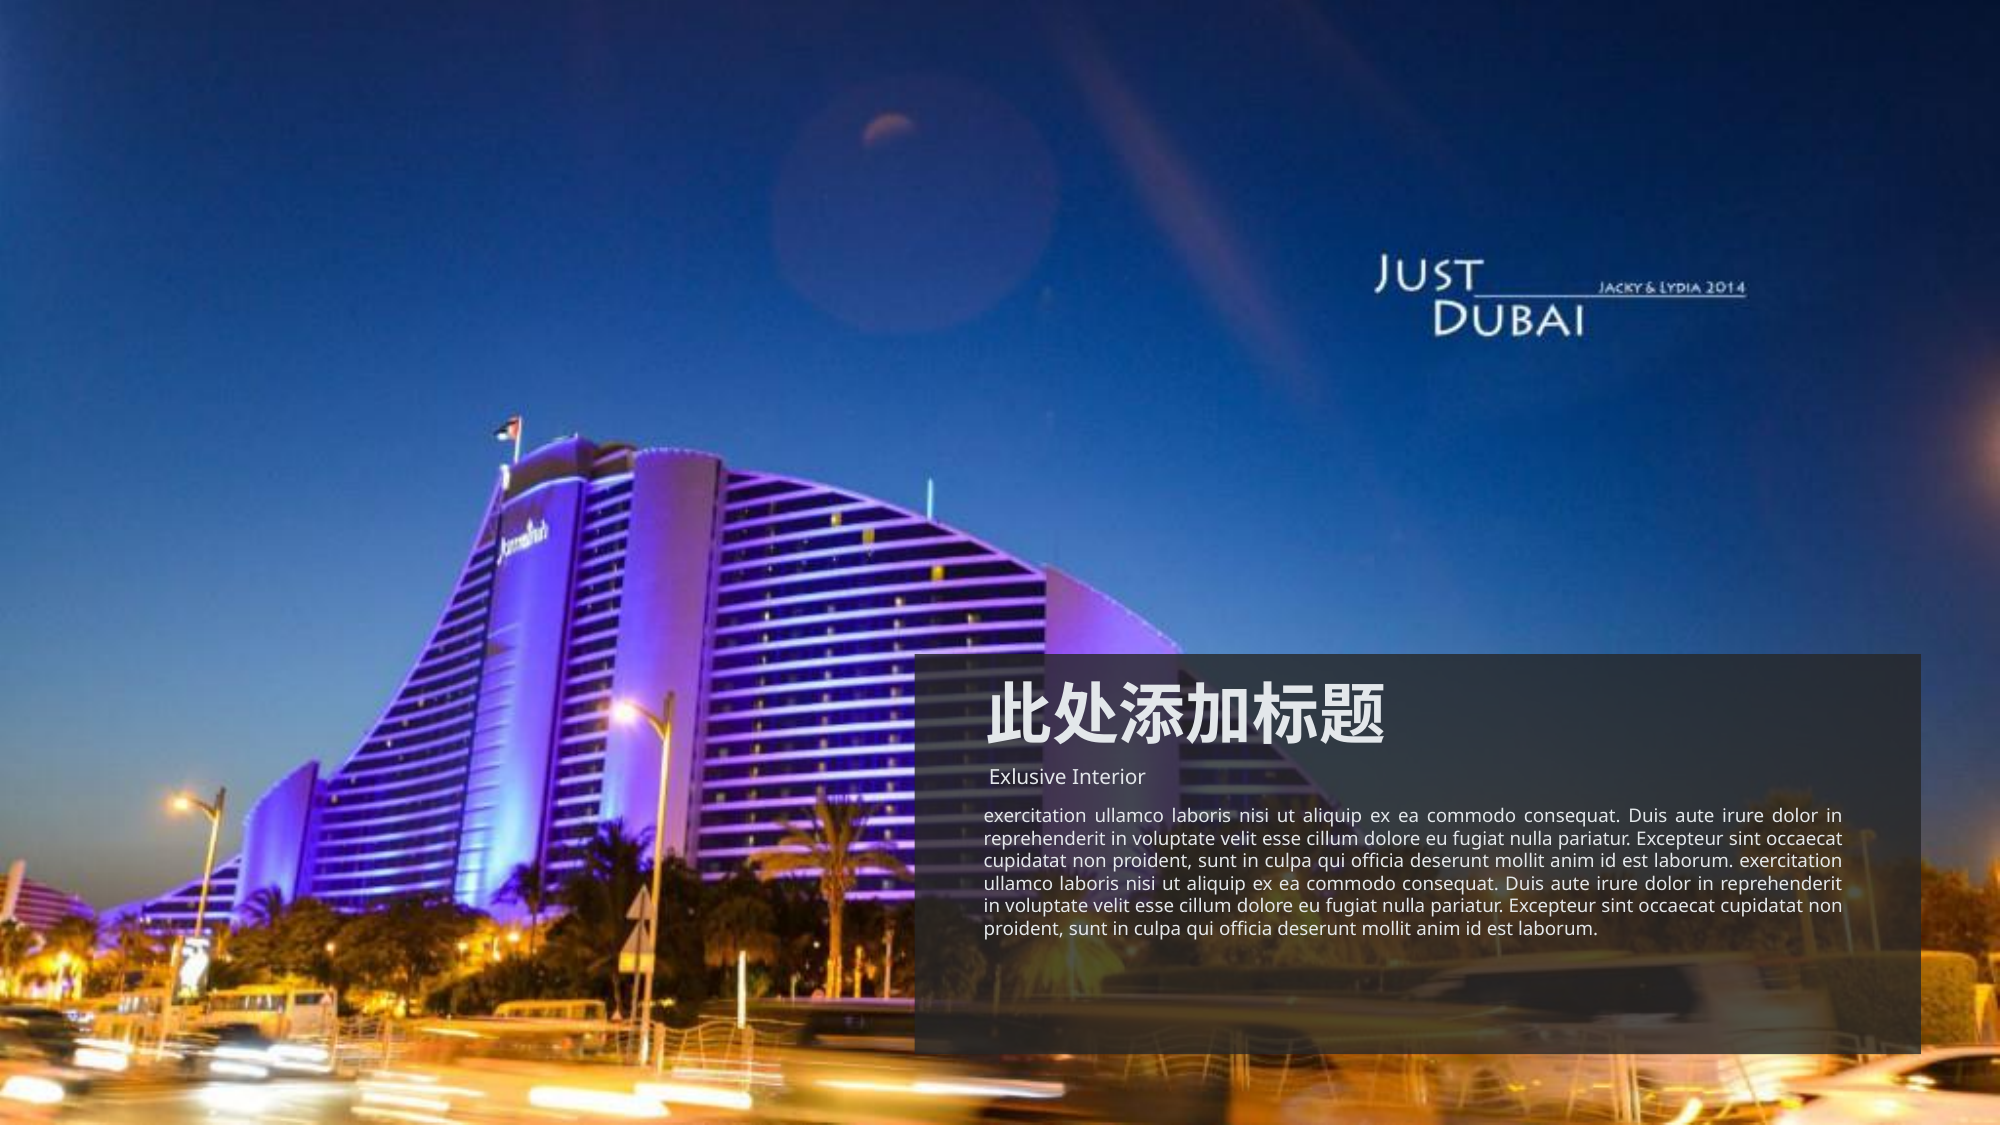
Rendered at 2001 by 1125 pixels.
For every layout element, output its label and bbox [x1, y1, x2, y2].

text_box [914, 654, 1921, 1055]
picture [0, 0, 2000, 1125]
